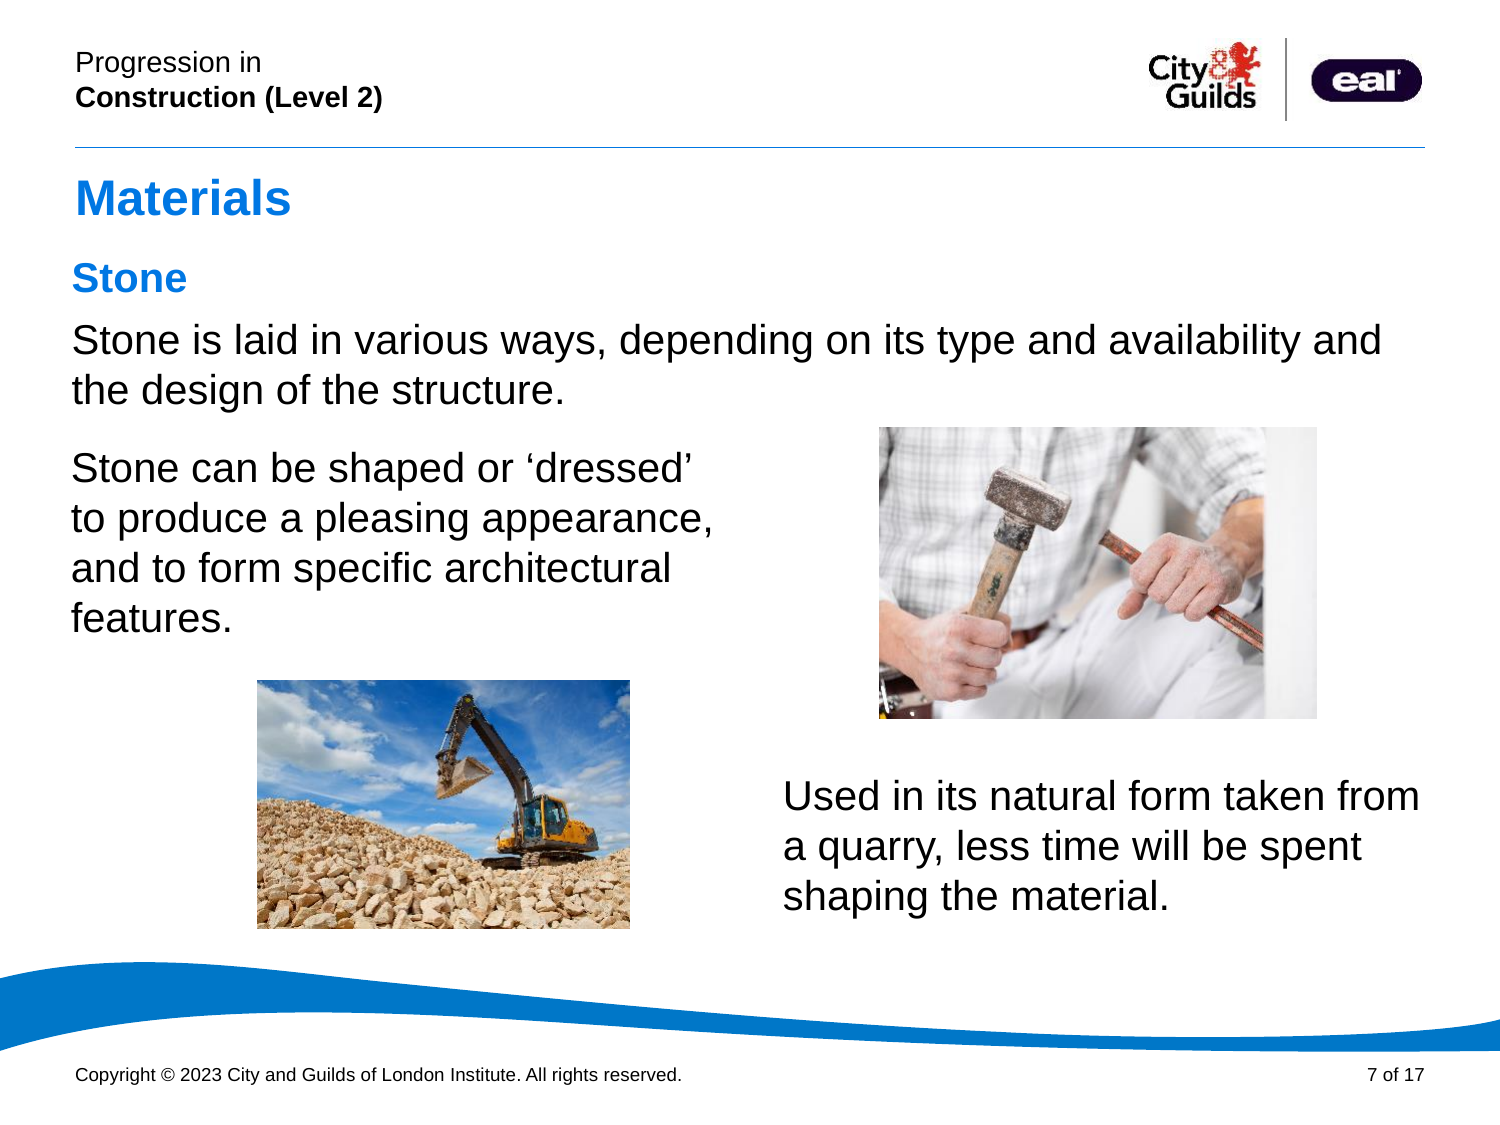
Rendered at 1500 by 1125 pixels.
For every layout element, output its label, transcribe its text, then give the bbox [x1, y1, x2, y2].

text_box Stone can be shaped or ‘dressed’ to produce a pleasing appearance, and to form specific architectural features. [56, 433, 752, 648]
picture [1149, 38, 1422, 121]
text_box Stone [56, 243, 707, 305]
text_box Used in its natural form taken from a quarry, less time will be spent shaping the material. [768, 761, 1447, 927]
picture [879, 427, 1318, 719]
text_box Stone is laid in various ways, depending on its type and availability and the design of the structure. [56, 305, 1447, 421]
picture [257, 679, 631, 929]
title Materials [74, 165, 1426, 229]
